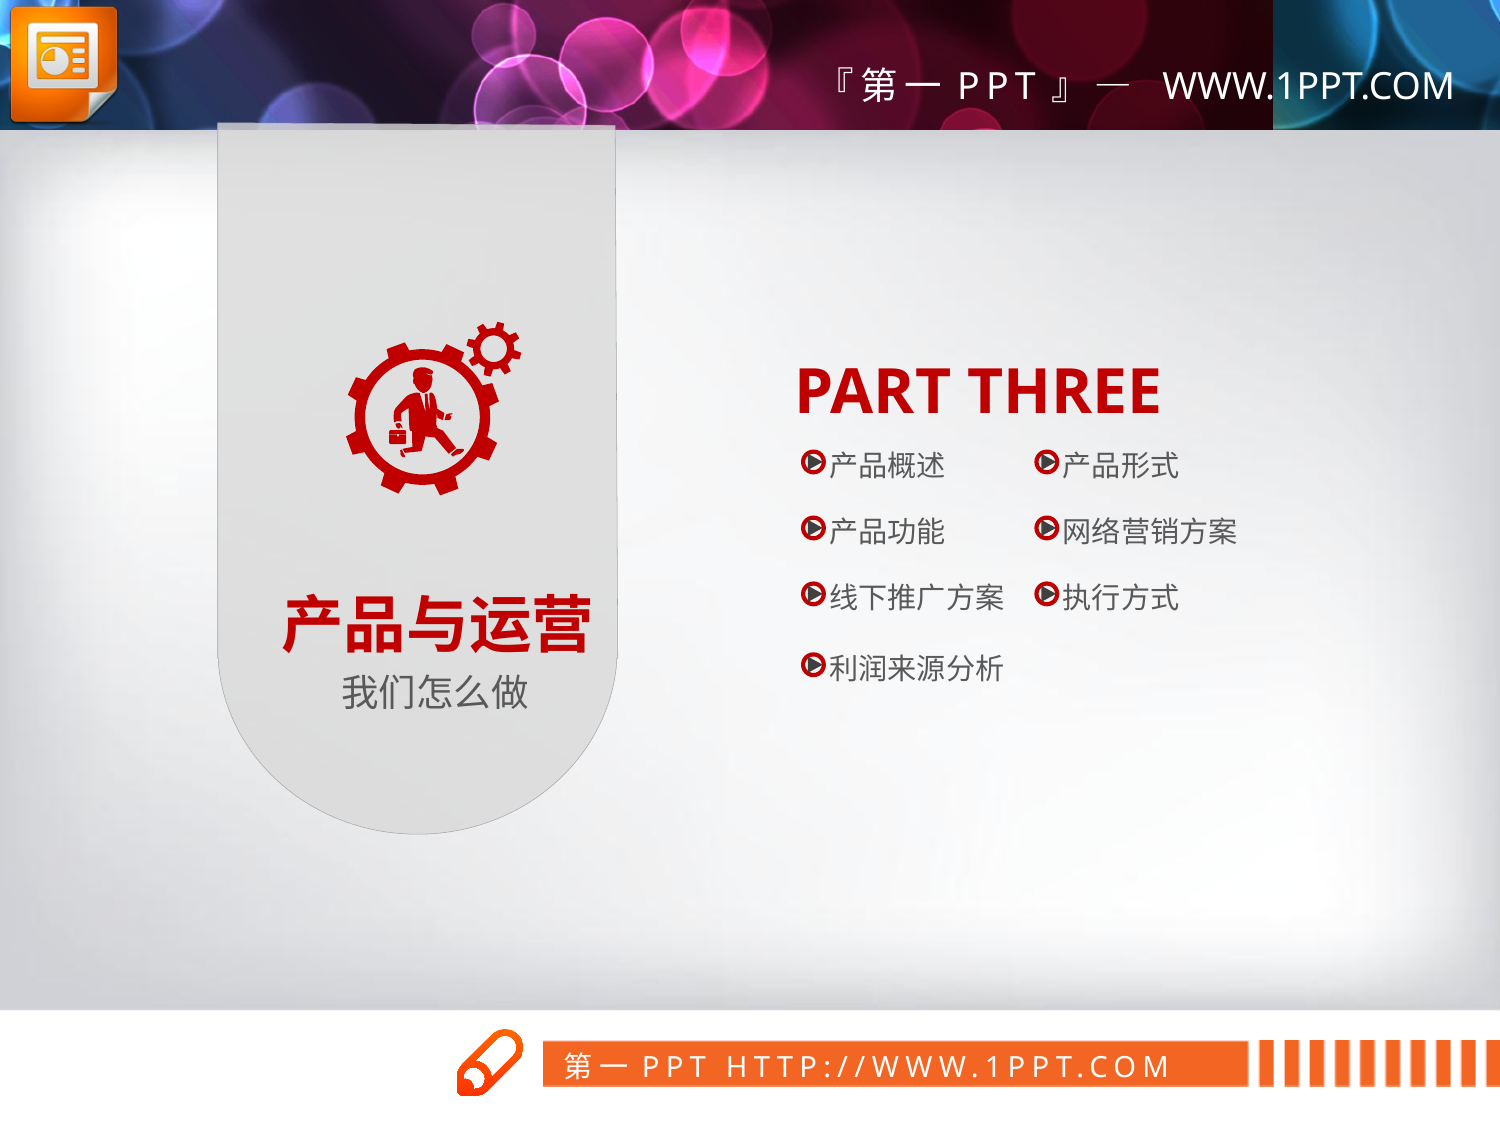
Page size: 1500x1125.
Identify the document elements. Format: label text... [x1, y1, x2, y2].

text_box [1036, 447, 1214, 484]
text_box [346, 342, 499, 496]
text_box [802, 579, 1017, 616]
text_box [217, 122, 618, 835]
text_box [802, 513, 980, 550]
text_box [466, 321, 522, 377]
text_box PART THREE [783, 359, 1291, 418]
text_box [802, 447, 980, 484]
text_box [1036, 513, 1263, 550]
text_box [1036, 579, 1214, 616]
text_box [802, 650, 1037, 687]
text_box 产品与运营 [260, 593, 615, 652]
picture [0, 0, 1500, 1012]
picture [543, 1040, 1500, 1087]
text_box 我们怎么做 [297, 662, 573, 721]
